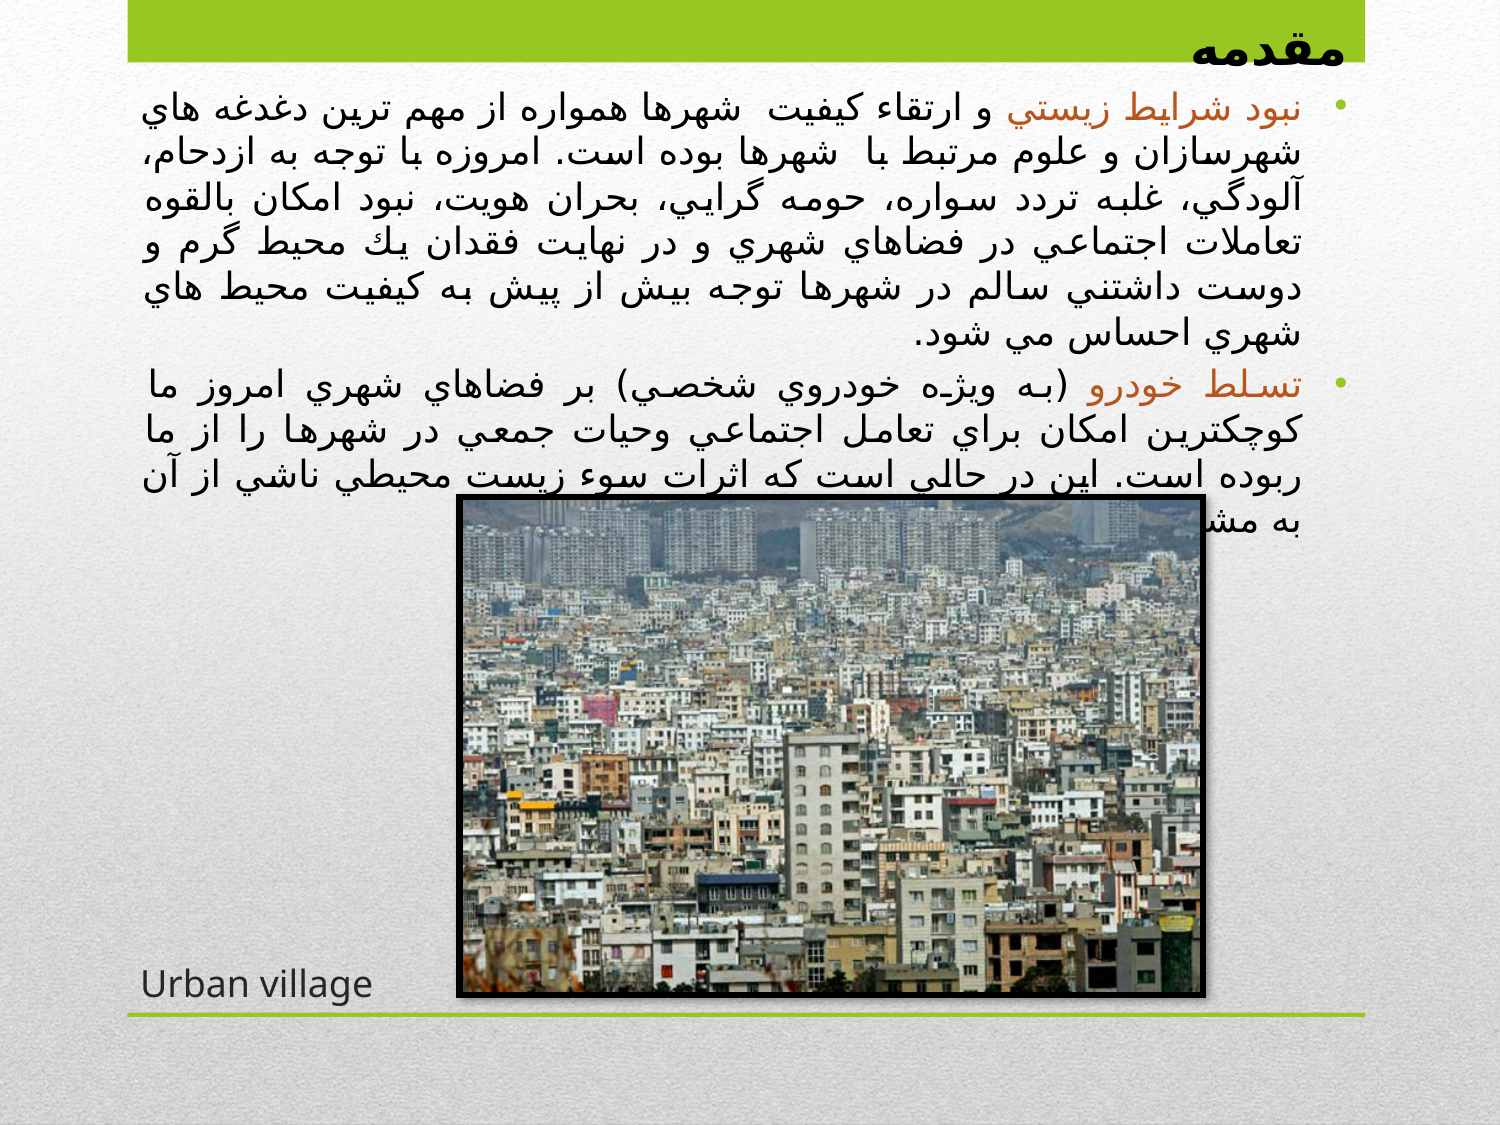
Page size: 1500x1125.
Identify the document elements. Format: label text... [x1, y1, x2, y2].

title Urban village [125, 750, 1238, 1013]
list مقدمه نبود شرايط زيستي و ارتقاء كيفيت شهرها همواره از مهم ترين دغدغه هاي شهرسازان و علوم مرتبط با شهرها بوده است. امروزه با توجه به ازدحام، آلودگي، غلبه تردد سواره، حومه گرايي، بحران هويت، نبود امكان بالقوه تعاملات اجتماعي در فضاهاي شهري و در نهايت فقدان يك محيط گرم و دوست داشتني سالم در شهرها توجه بيش از پيش به كيفيت محيط هاي شهري احساس مي شود. تسلط خودرو (به ويژه خودروي شخصي) بر فضاهاي شهري امروز ما كوچكترين امكان براي تعامل اجتماعي وحيات جمعي در شهرها را از ما ربوده است. اين در حالي است كه اثرات سوء زيست محيطي ناشي از آن به مشكلات اجتماعي دامن زده است. [125, 37, 1363, 675]
picture [461, 499, 1201, 993]
picture [0, 0, 1500, 1125]
